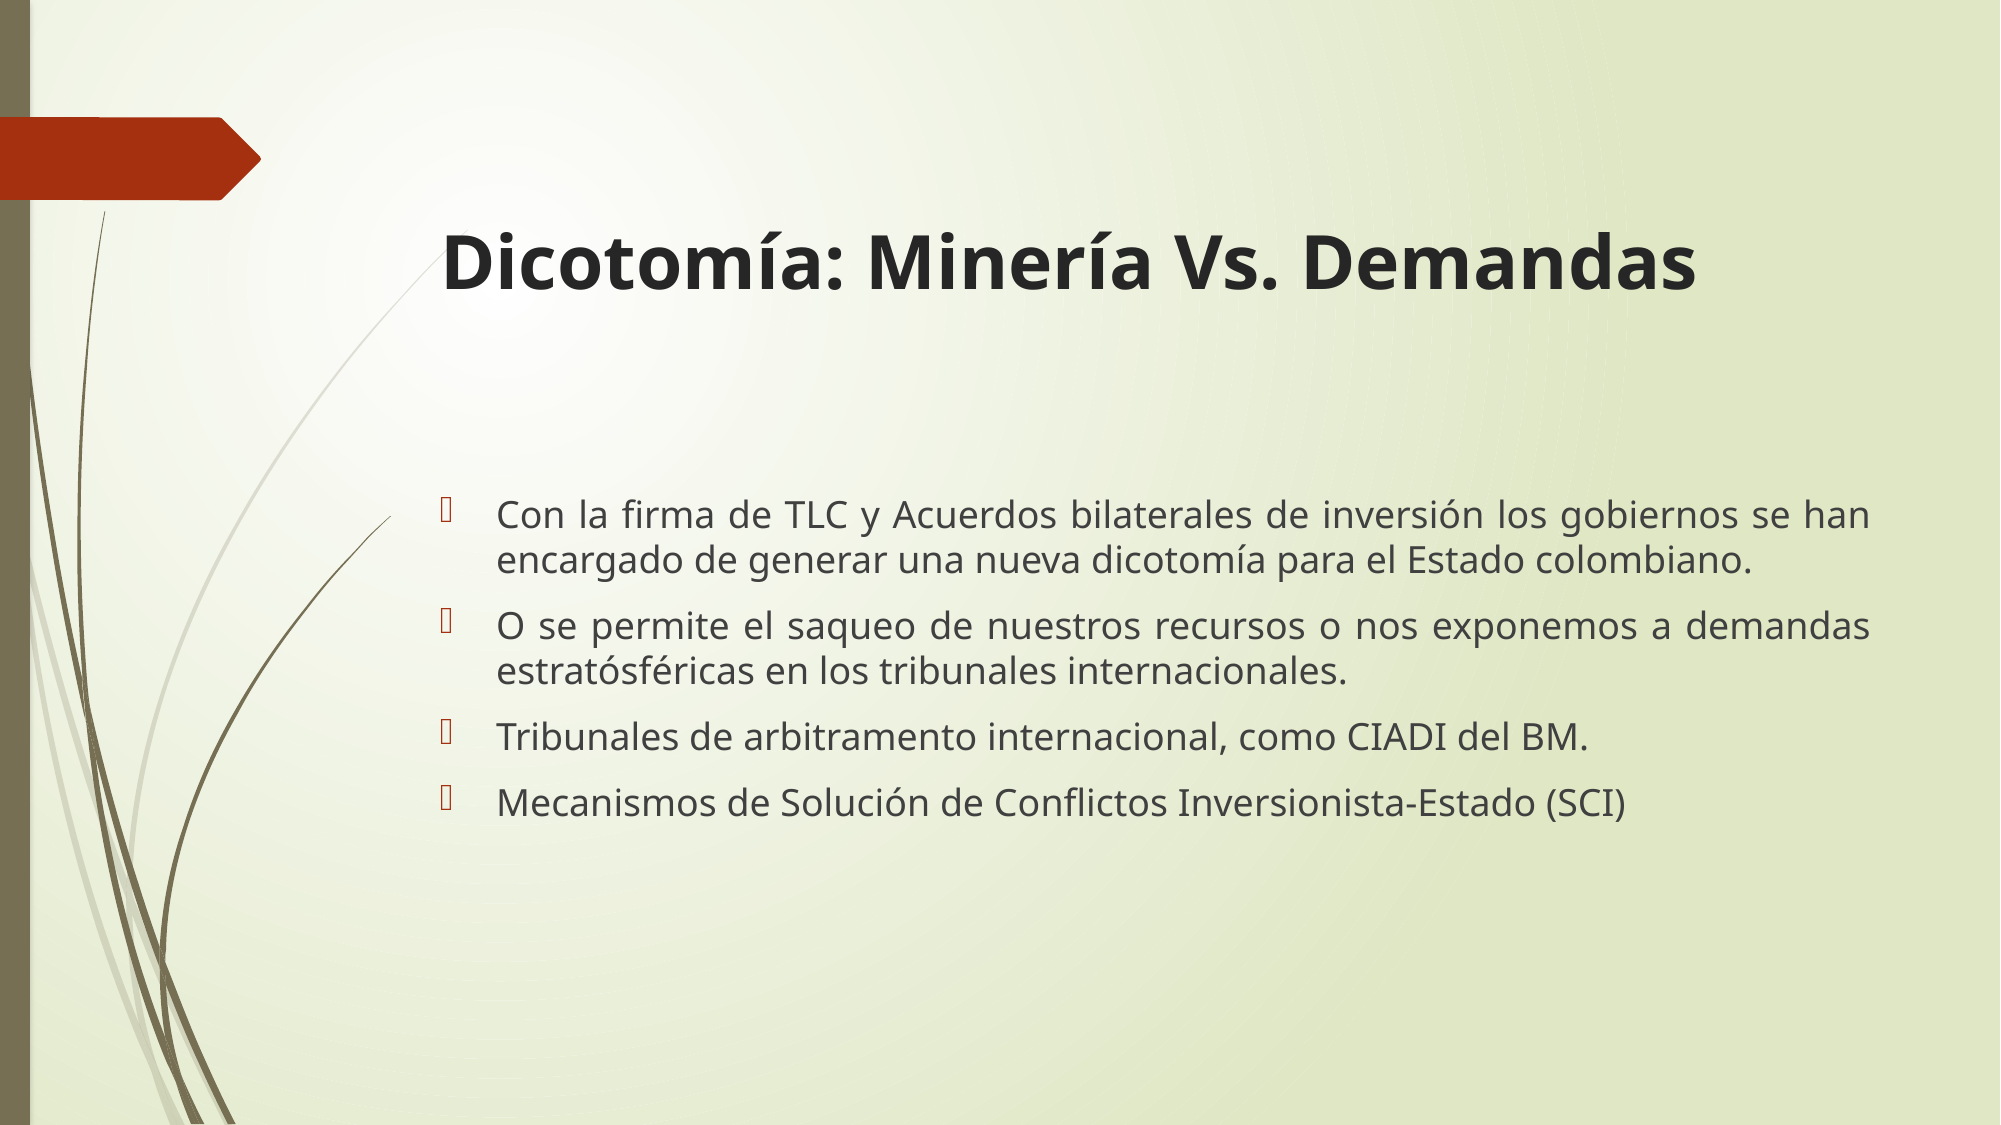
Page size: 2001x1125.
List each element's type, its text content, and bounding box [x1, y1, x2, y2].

title Dicotomía: Minería Vs. Demandas [425, 207, 1888, 389]
list Con la firma de TLC y Acuerdos bilaterales de inversión los gobiernos se han encargado de generar una nueva dicotomía para el Estado colombiano. O se permite el saqueo de nuestros recursos o nos exponemos a demandas estratósféricas en los tribunales internacionales. Tribunales de arbitramento internacional, como CIADI del BM. Mecanismos de Solución de Conflictos Inversionista-Estado (SCI) [424, 483, 1888, 970]
